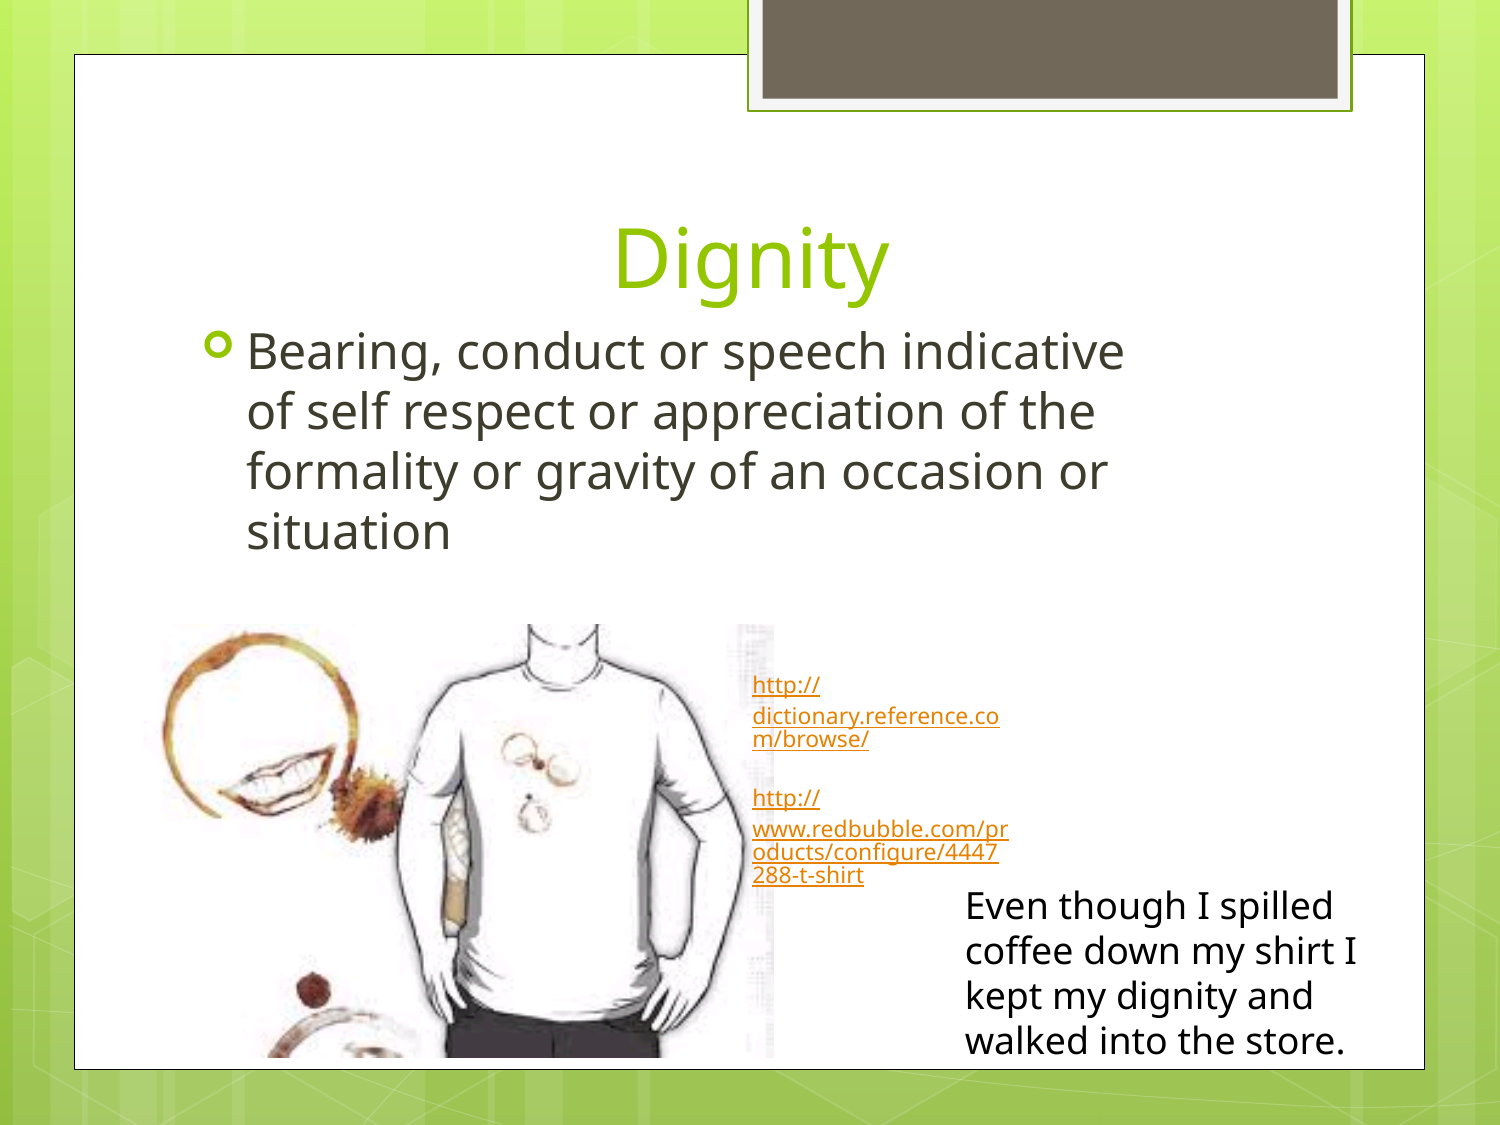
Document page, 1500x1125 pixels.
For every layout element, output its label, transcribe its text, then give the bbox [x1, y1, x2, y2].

picture [86, 624, 775, 1058]
list Bearing, conduct or speech indicative of self respect or appreciation of the formality or gravity of an occasion or situation [174, 312, 1154, 582]
text_box Even though I spilled coffee down my shirt I kept my dignity and walked into the store. [950, 874, 1425, 1070]
text_box http://dictionary.reference.com/browse/ http://www.redbubble.com/products/configure/4447288-t-shirt [780, 663, 1026, 858]
title Dignity [174, 125, 1328, 313]
